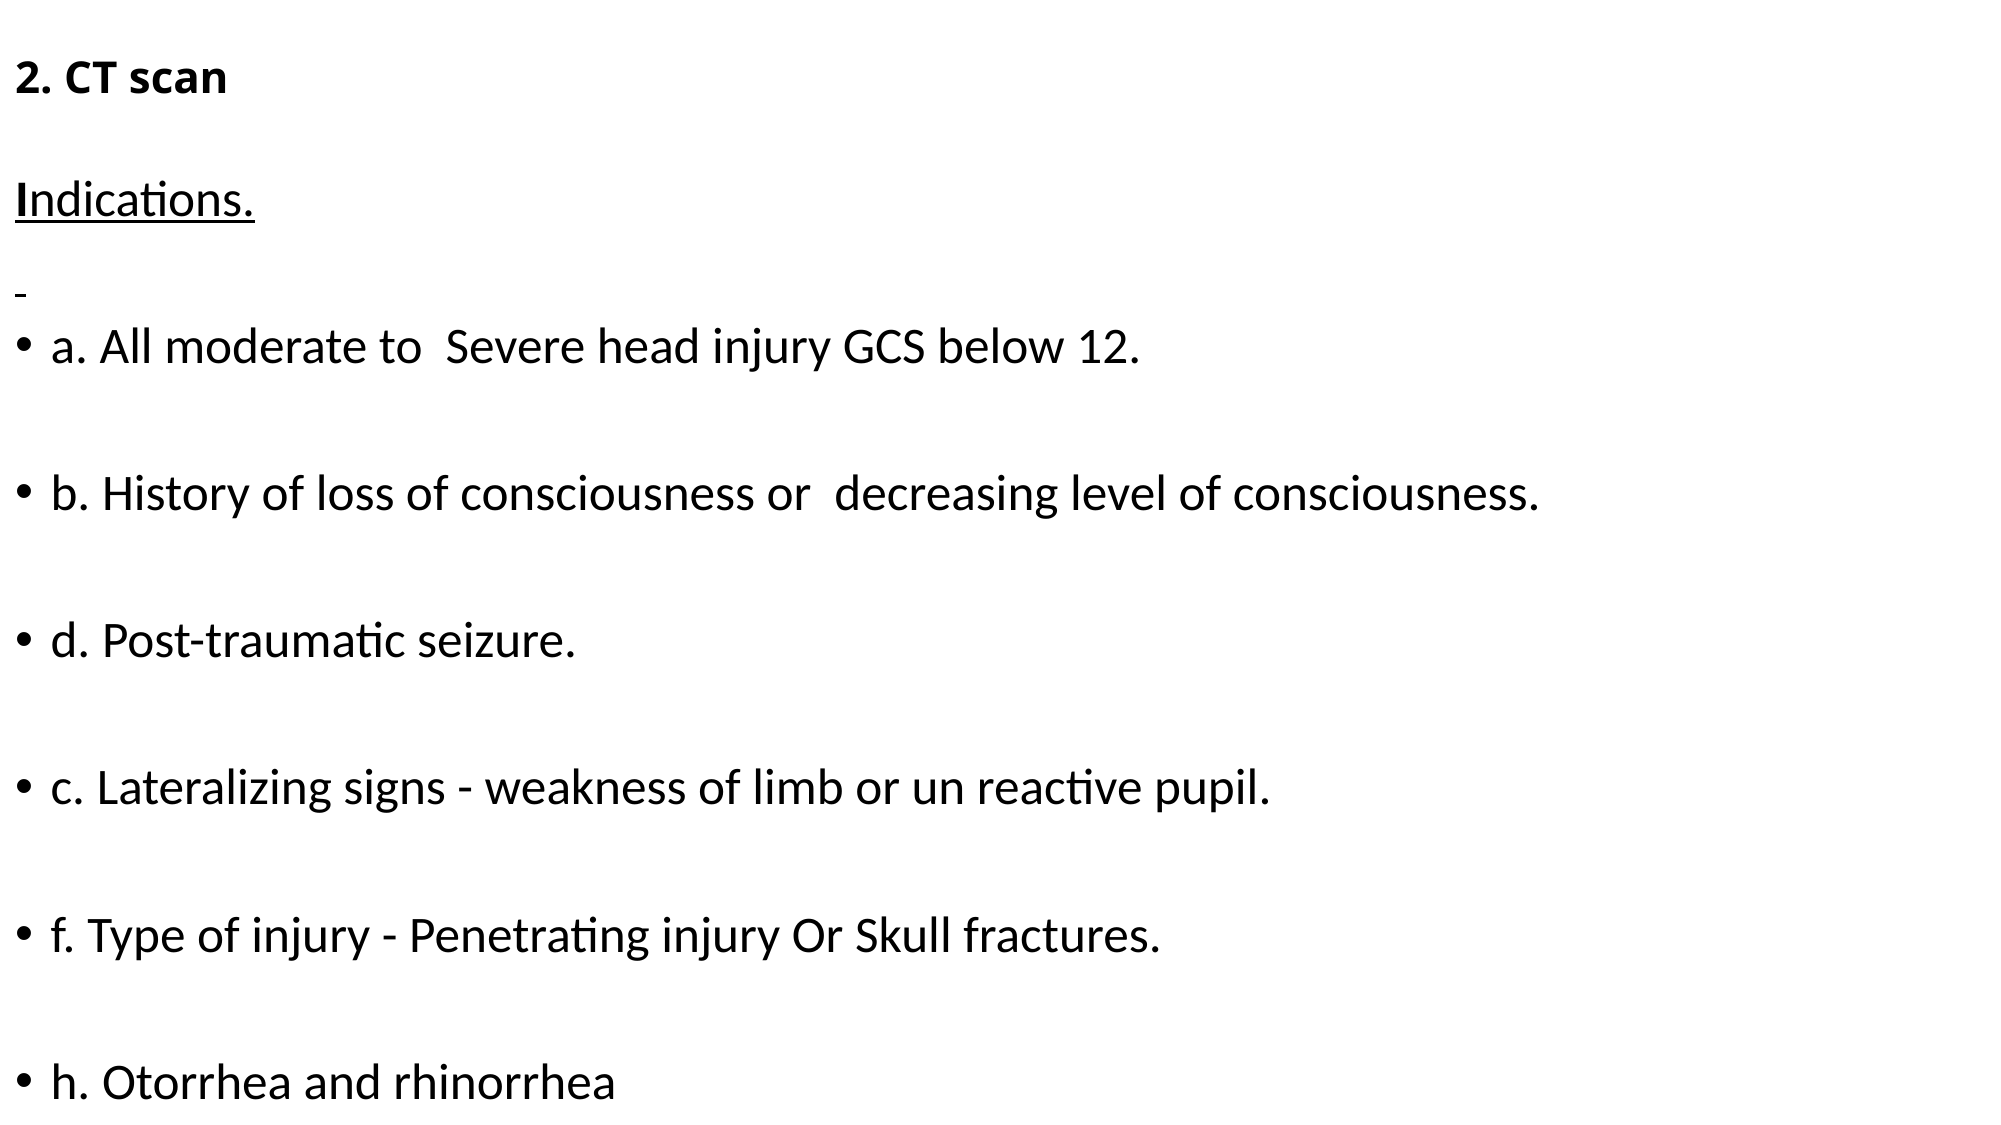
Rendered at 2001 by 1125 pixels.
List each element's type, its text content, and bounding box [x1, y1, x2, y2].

title 2. CT scan [0, 0, 1863, 164]
list Indications. a. All moderate to Severe head injury GCS below 12. b. History of loss of consciousness or decreasing level of consciousness. d. Post-traumatic seizure. c. Lateralizing signs - weakness of limb or un reactive pupil. f. Type of injury - Penetrating injury Or Skull fractures. h. Otorrhea and rhinorrhea [0, 164, 2000, 1125]
